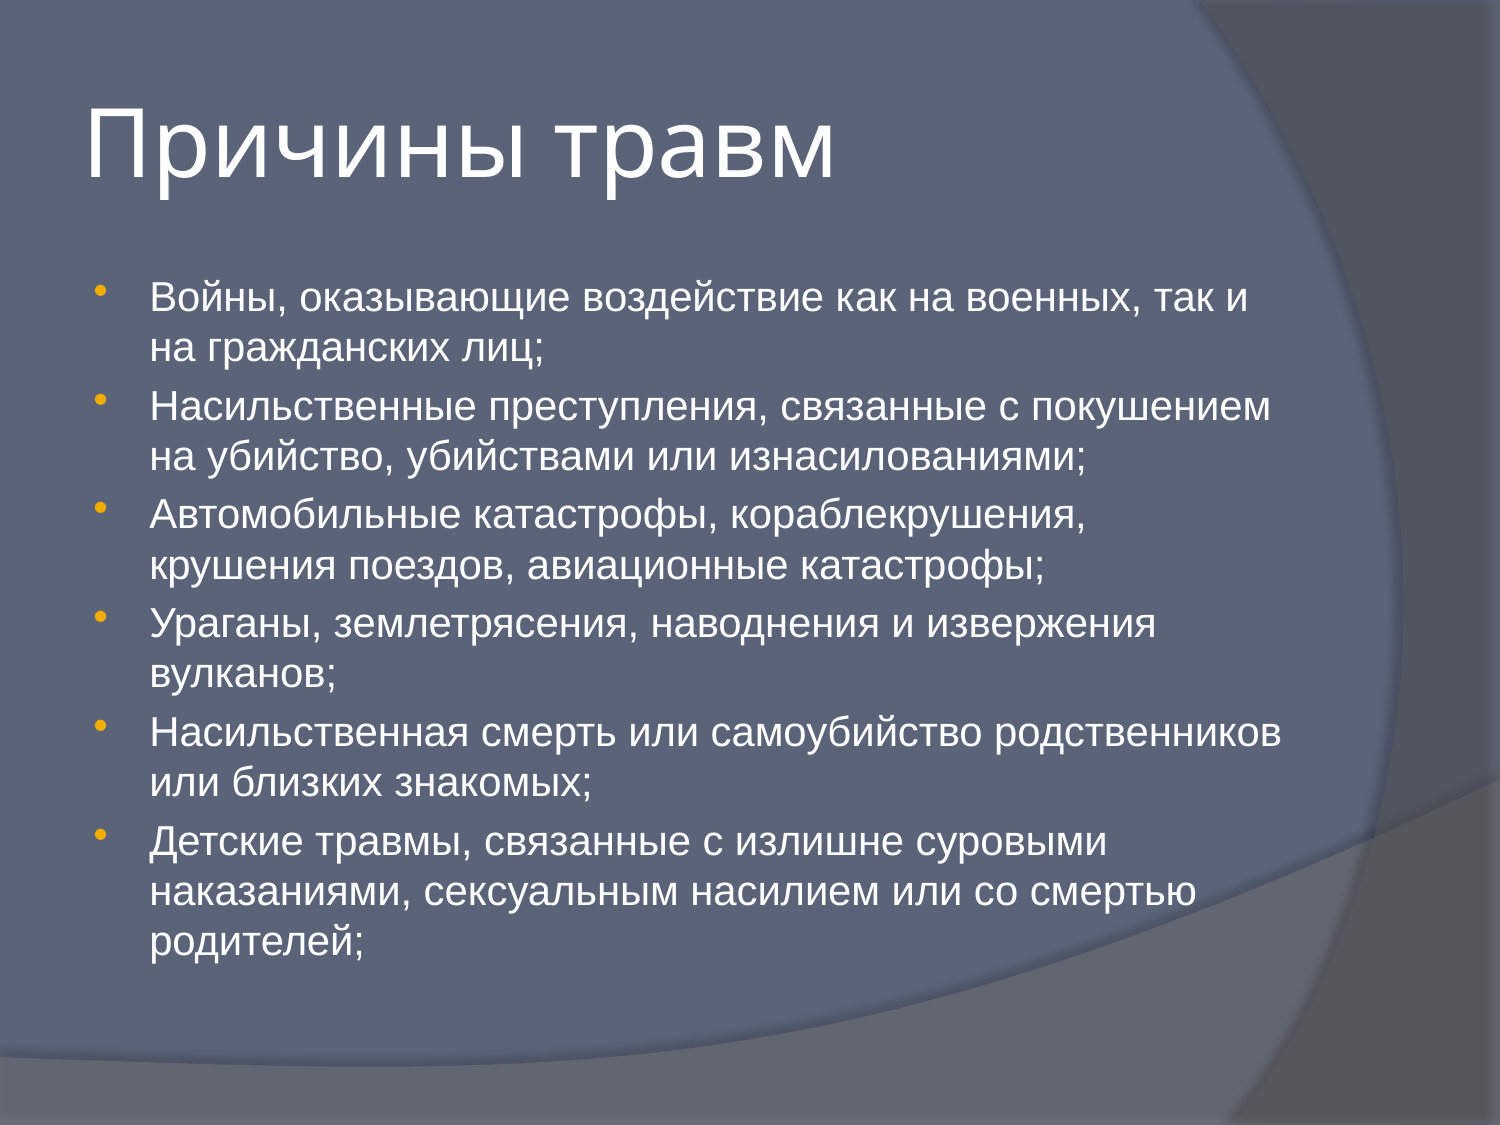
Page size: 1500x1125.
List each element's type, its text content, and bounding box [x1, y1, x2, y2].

title Причины травм [75, 45, 1300, 233]
list Войны, оказывающие воздействие как на военных, так и на гражданских лиц; Насильственные преступления, связанные с покушением на убийство, убийствами или изнасилованиями; Автомобильные катастрофы, кораблекрушения, крушения поездов, авиационные катастрофы; Ураганы, землетрясения, наводнения и извержения вулканов; Насильственная смерть или самоубийство родственников или близких знакомых; Детские травмы, связанные с излишне суровыми наказаниями, сексуальным насилием или со смертью родителей; [75, 262, 1300, 1005]
